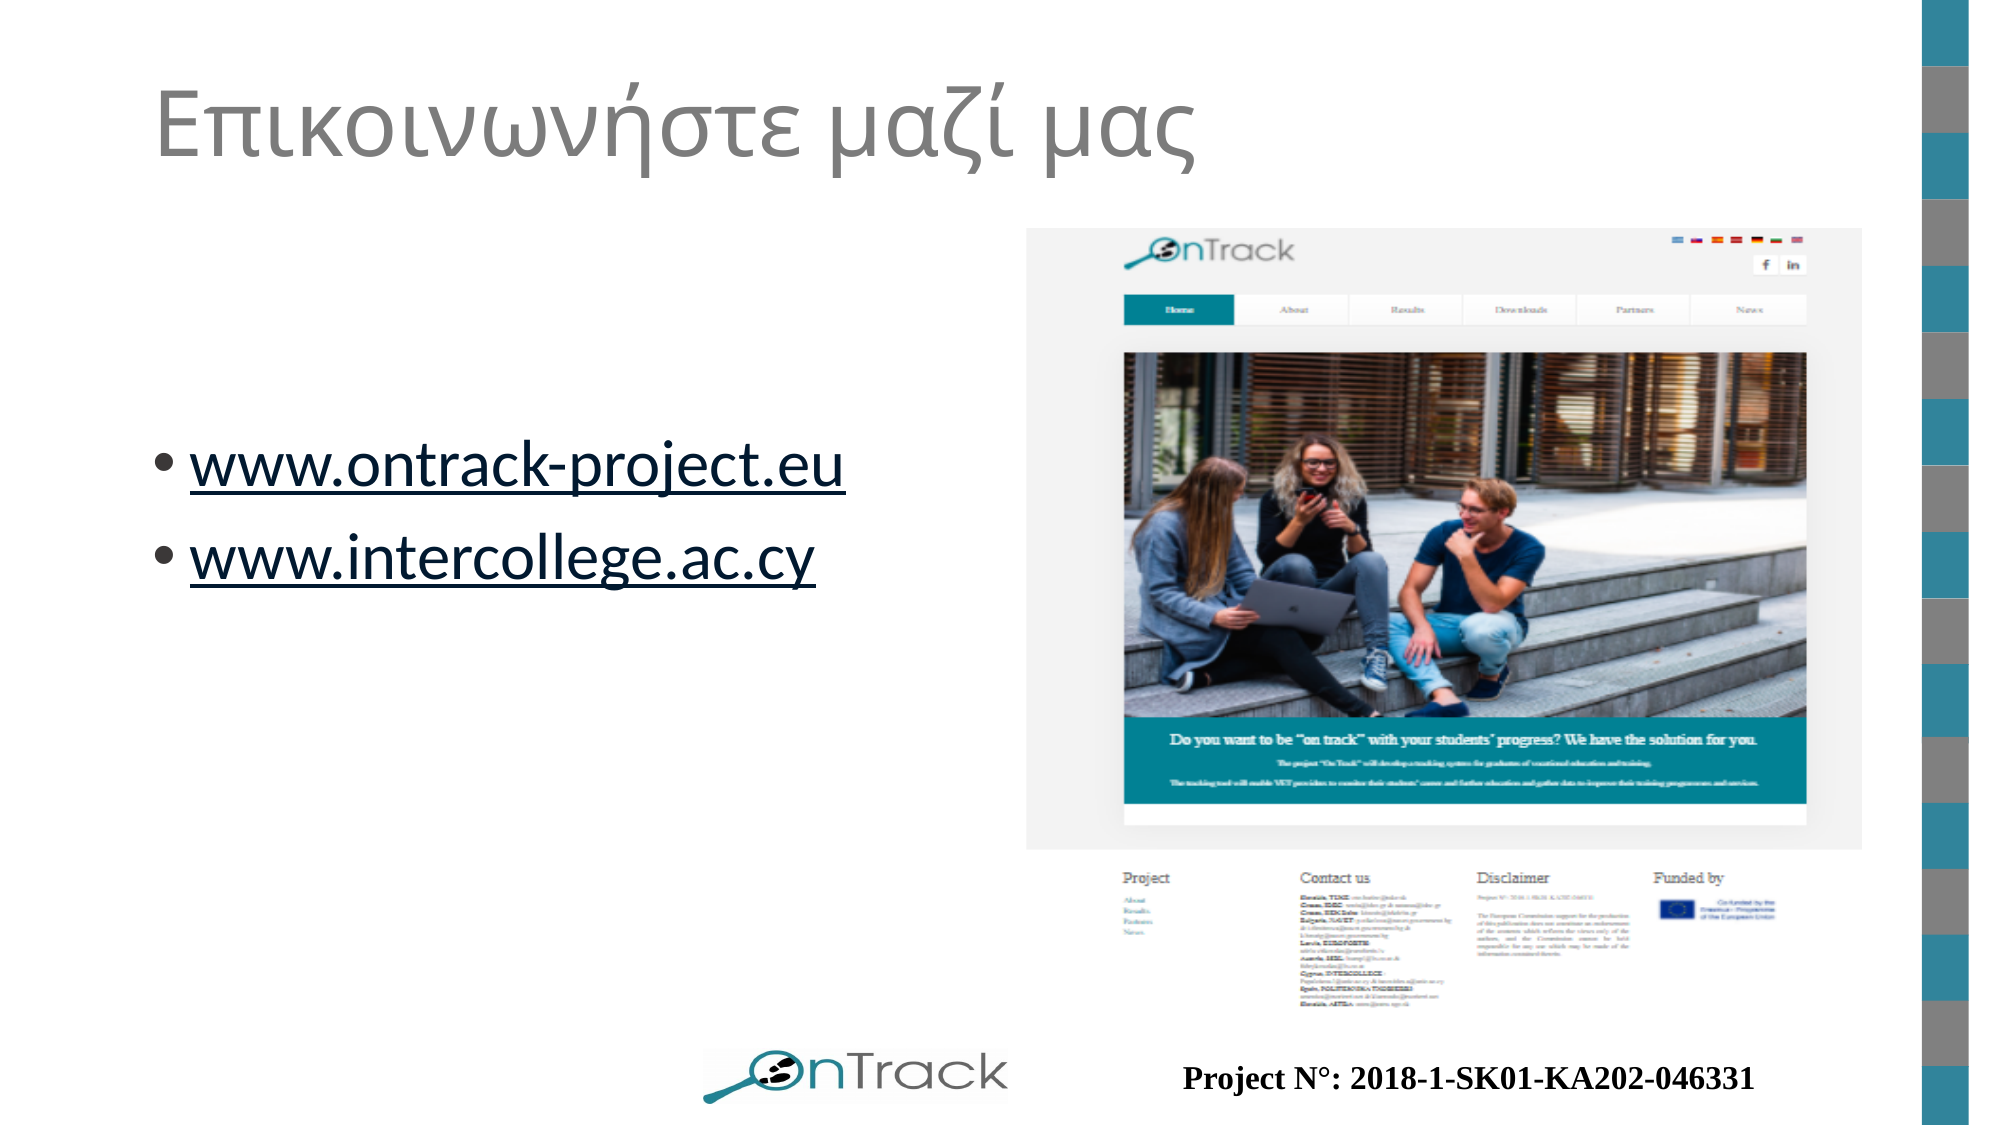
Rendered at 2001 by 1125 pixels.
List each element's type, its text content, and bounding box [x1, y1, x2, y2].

picture [1026, 228, 1863, 1014]
title Επικοινωνήστε μαζί μας [137, 59, 1863, 194]
picture [703, 1048, 1008, 1104]
list www.ontrack-project.eu www.intercollege.ac.cy [137, 228, 1026, 1014]
